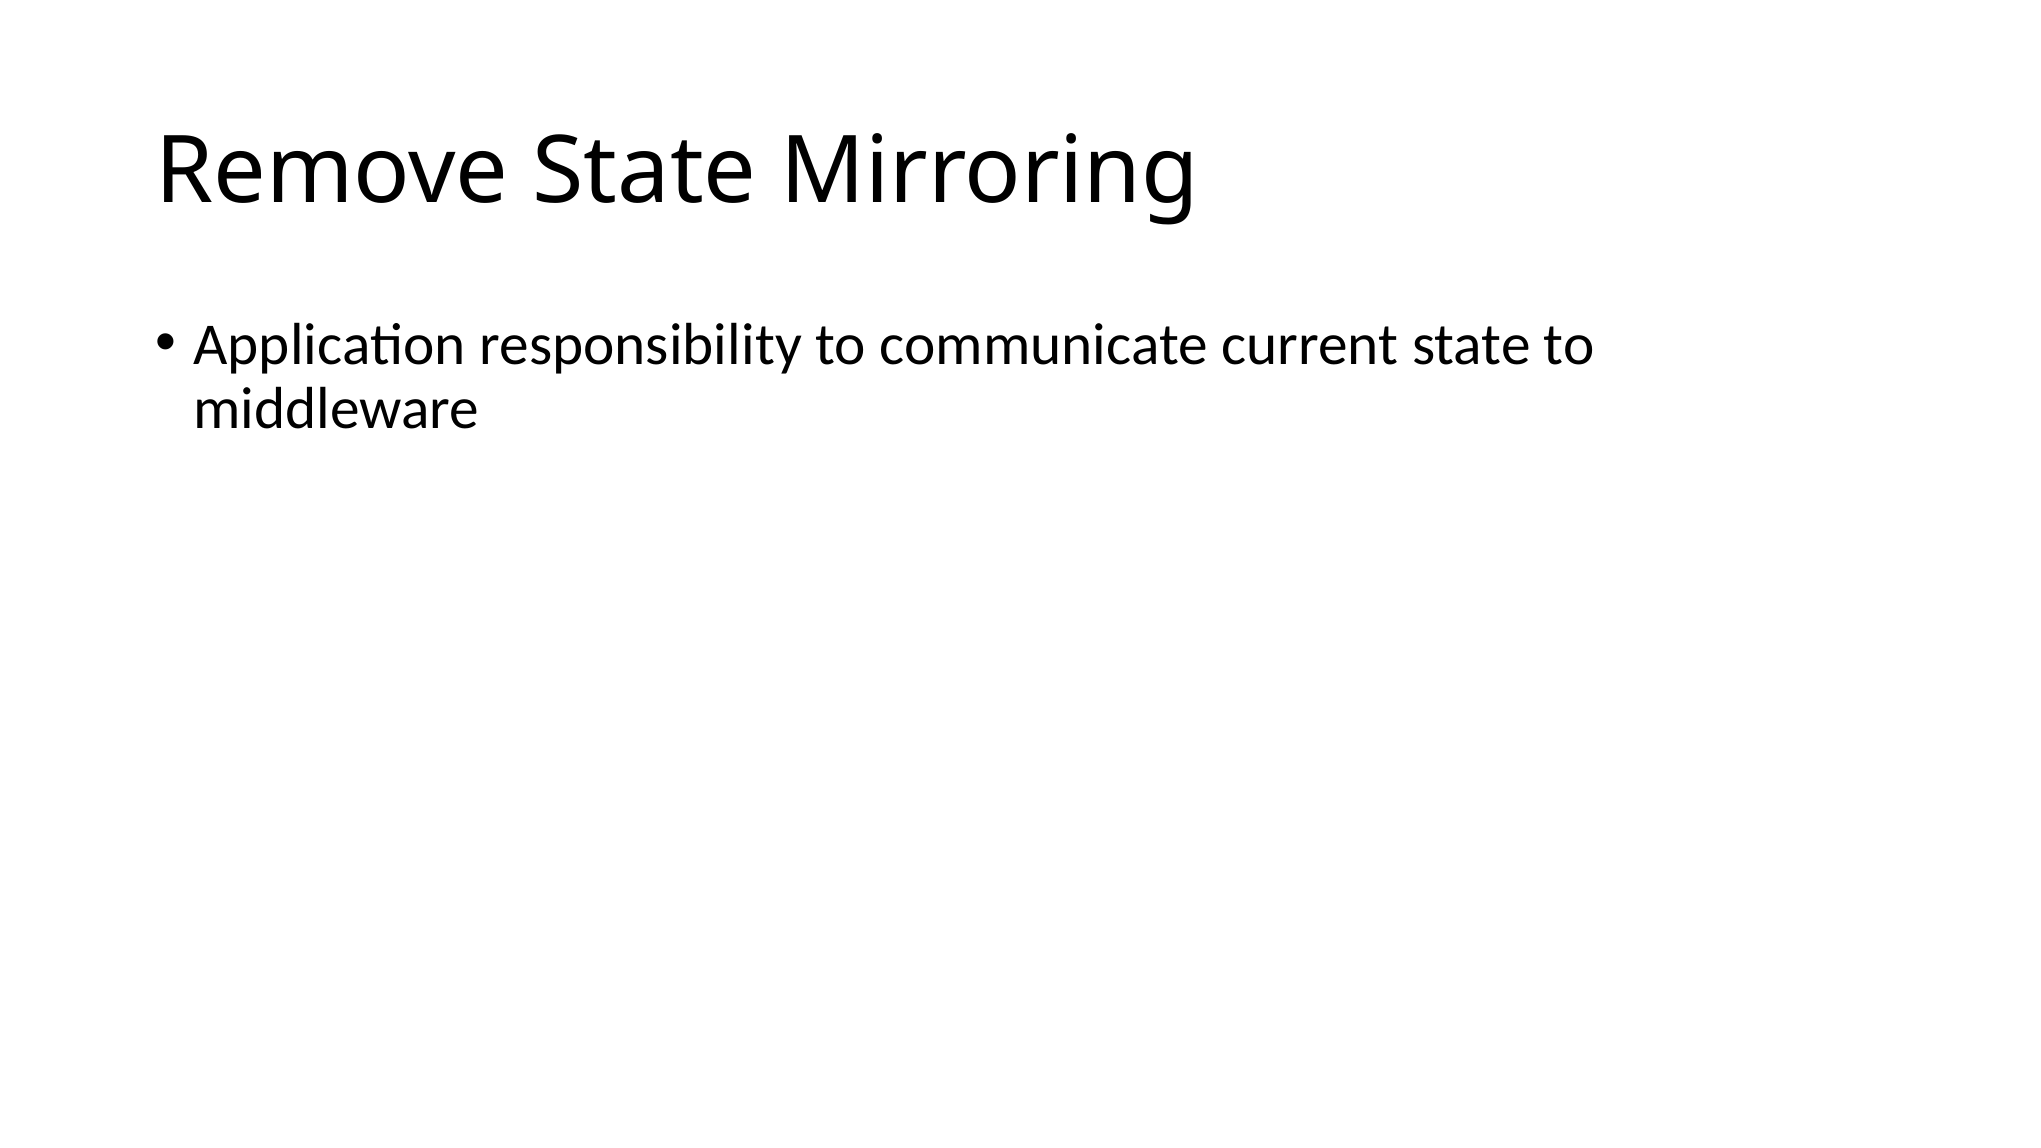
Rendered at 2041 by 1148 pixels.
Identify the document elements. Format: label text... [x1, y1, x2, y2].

list Application responsibility to communicate current state to middleware [140, 305, 1900, 1034]
title Remove State Mirroring [140, 61, 1900, 283]
